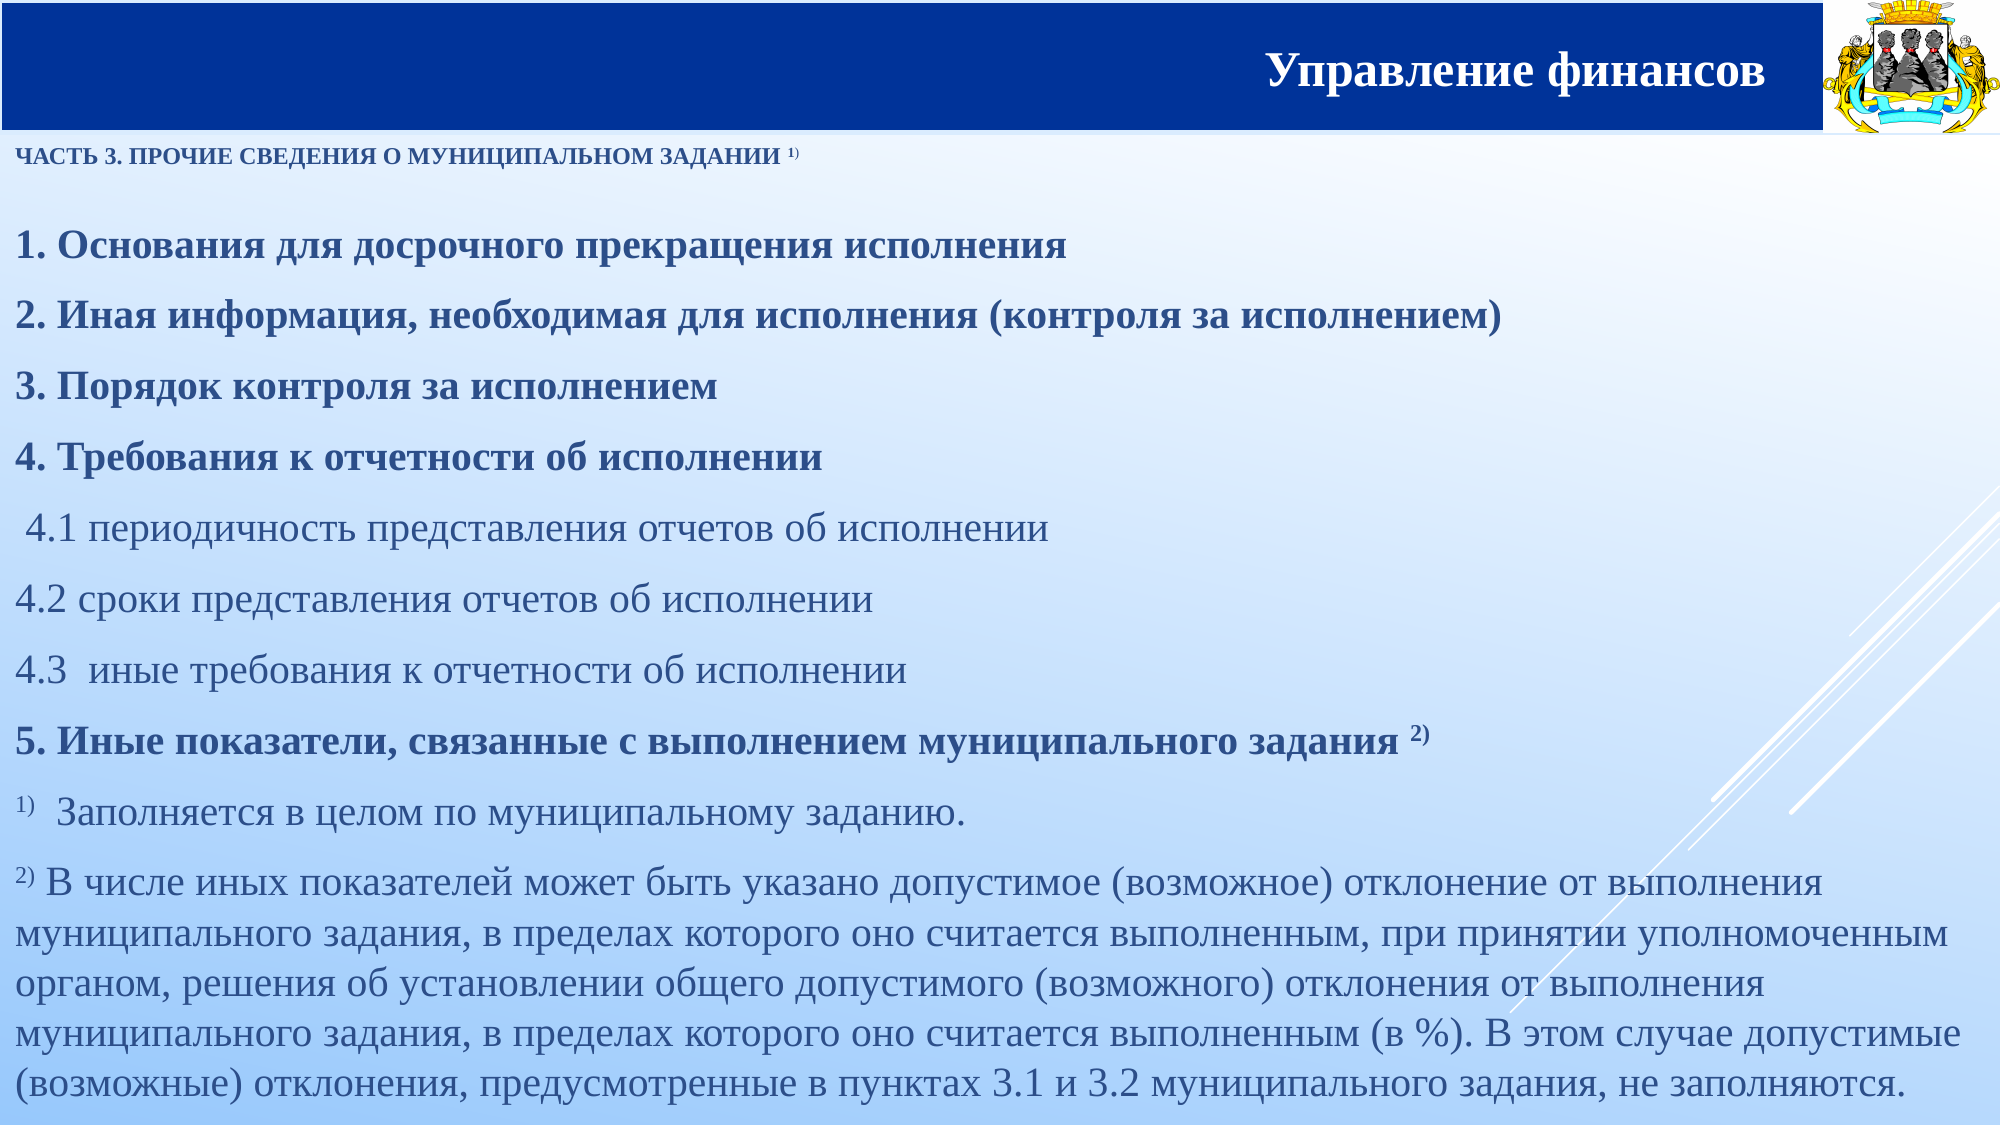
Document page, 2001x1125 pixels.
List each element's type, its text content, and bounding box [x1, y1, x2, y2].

list 1. Основания для досрочного прекращения исполнения 2. Иная информация, необходимая для исполнения (контроля за исполнением) 3. Порядок контроля за исполнением 4. Требования к отчетности об исполнении 4.1 периодичность представления отчетов об исполнении 4.2 сроки представления отчетов об исполнении 4.3 иные требования к отчетности об исполнении 5. Иные показатели, связанные с выполнением муниципального задания 2) 1) Заполняется в целом по муниципальному заданию. 2) В числе иных показателей может быть указано допустимое (возможное) отклонение от выполнения муниципального задания, в пределах которого оно считается выполненным, при принятии уполномоченным органом, решения об установлении общего допустимого (возможного) отклонения от выполнения муниципального задания, в пределах которого оно считается выполненным (в %). В этом случае допустимые (возможные) отклонения, предусмотренные в пунктах 3.1 и 3.2 муниципального задания, не заполняются. [0, 216, 2000, 1105]
picture [1823, 0, 2000, 134]
title ЧАСТЬ 3. Прочие сведения о муниципальном задании 1) [0, 134, 2000, 216]
text_box Управление финансов [0, 0, 1823, 134]
